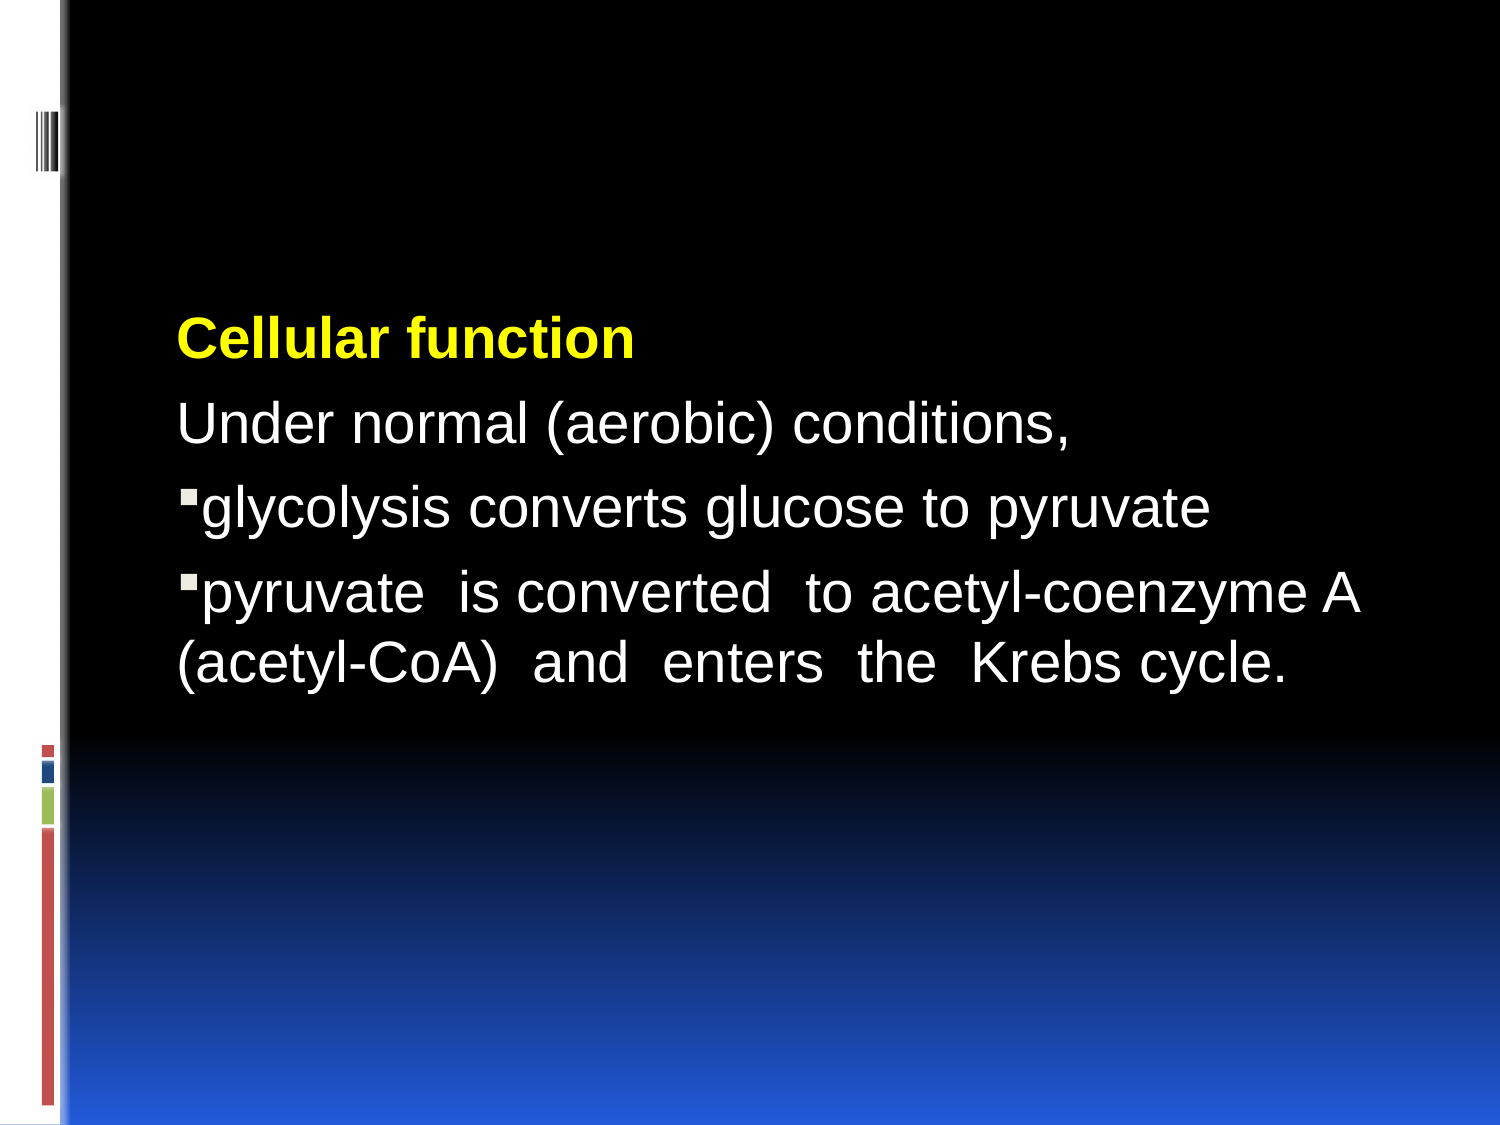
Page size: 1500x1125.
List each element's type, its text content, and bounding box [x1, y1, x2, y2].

list Cellular function Under normal (aerobic) conditions, glycolysis converts glucose to pyruvate pyruvate is converted to acetyl-coenzyme­ A (acetyl-CoA) and enters the Krebs cycle. [149, 292, 1426, 1043]
